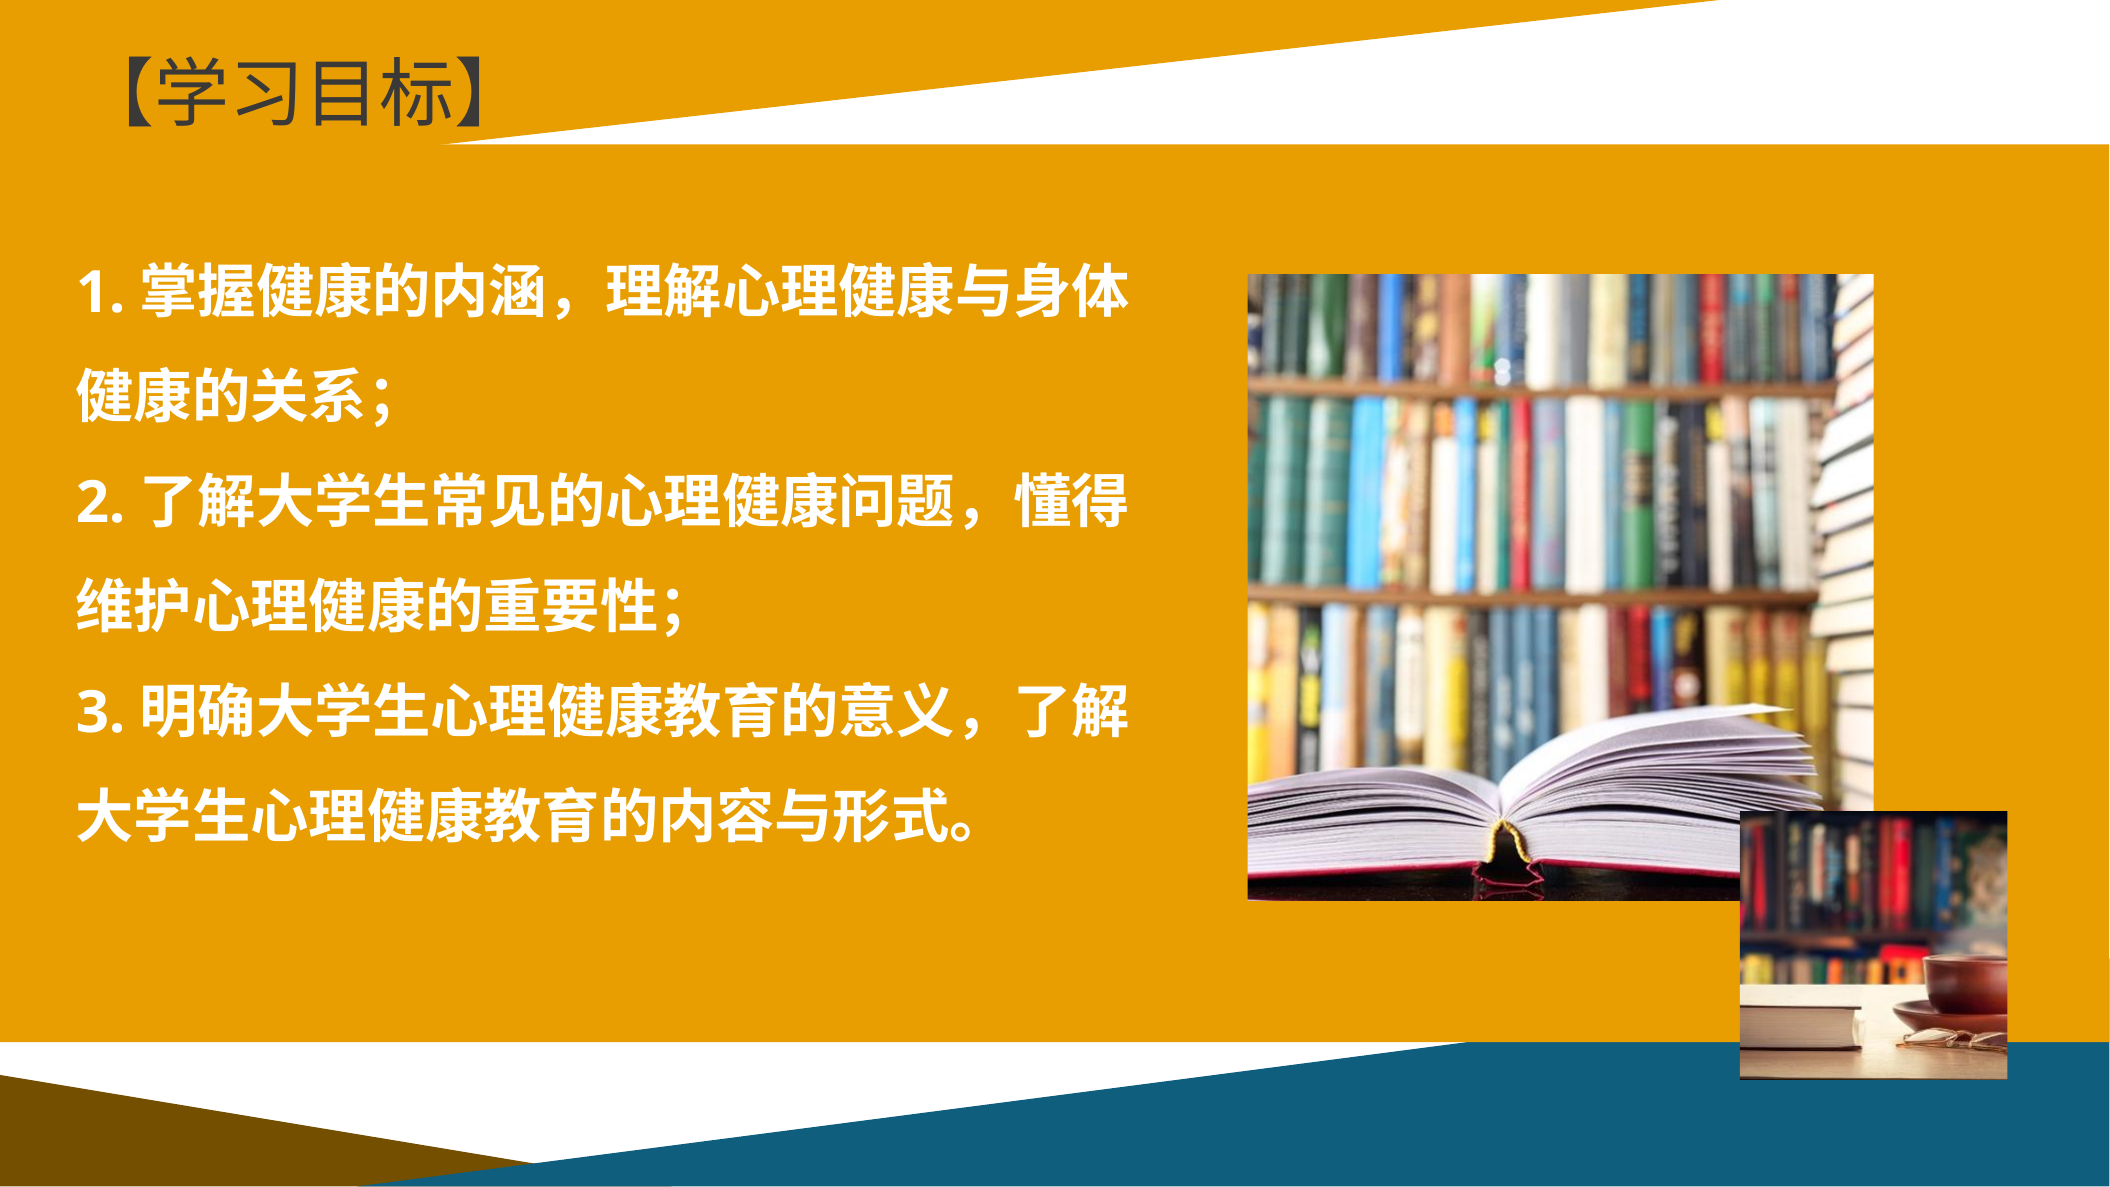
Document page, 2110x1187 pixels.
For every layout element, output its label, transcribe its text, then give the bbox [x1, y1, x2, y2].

text_box 【学习目标】 [63, 37, 546, 144]
text_box [1247, 273, 1875, 901]
text_box 1.掌握健康的内涵，理解心理健康与身体健康的关系； 2.了解大学生常见的心理健康问题，懂得维护心理健康的重要性； 3.明确大学生心理健康教育的意义，了解大学生心理健康教育的内容与形式。 [61, 212, 1196, 857]
text_box [0, 143, 2110, 1043]
text_box [1739, 811, 2008, 1080]
